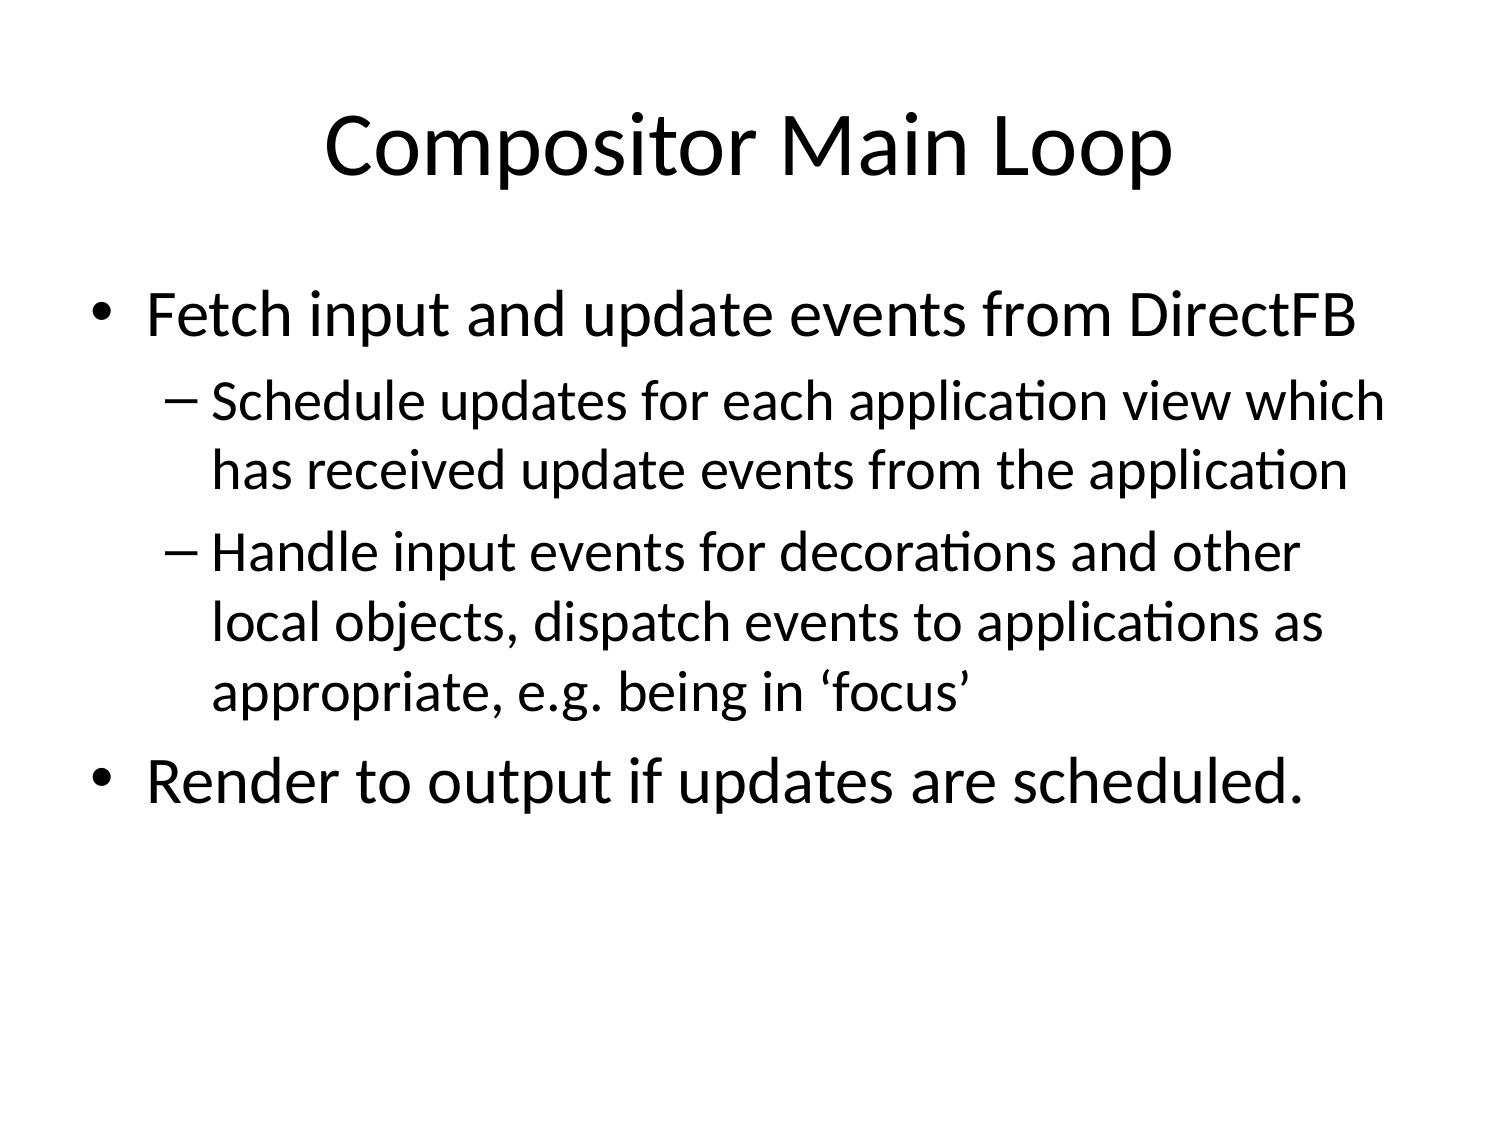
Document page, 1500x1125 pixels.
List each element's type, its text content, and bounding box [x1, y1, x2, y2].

list Fetch input and update events from DirectFB Schedule updates for each application view which has received update events from the application Handle input events for decorations and other local objects, dispatch events to applications as appropriate, e.g. being in ‘focus’ Render to output if updates are scheduled. [75, 262, 1425, 1005]
title Compositor Main Loop [75, 45, 1425, 233]
